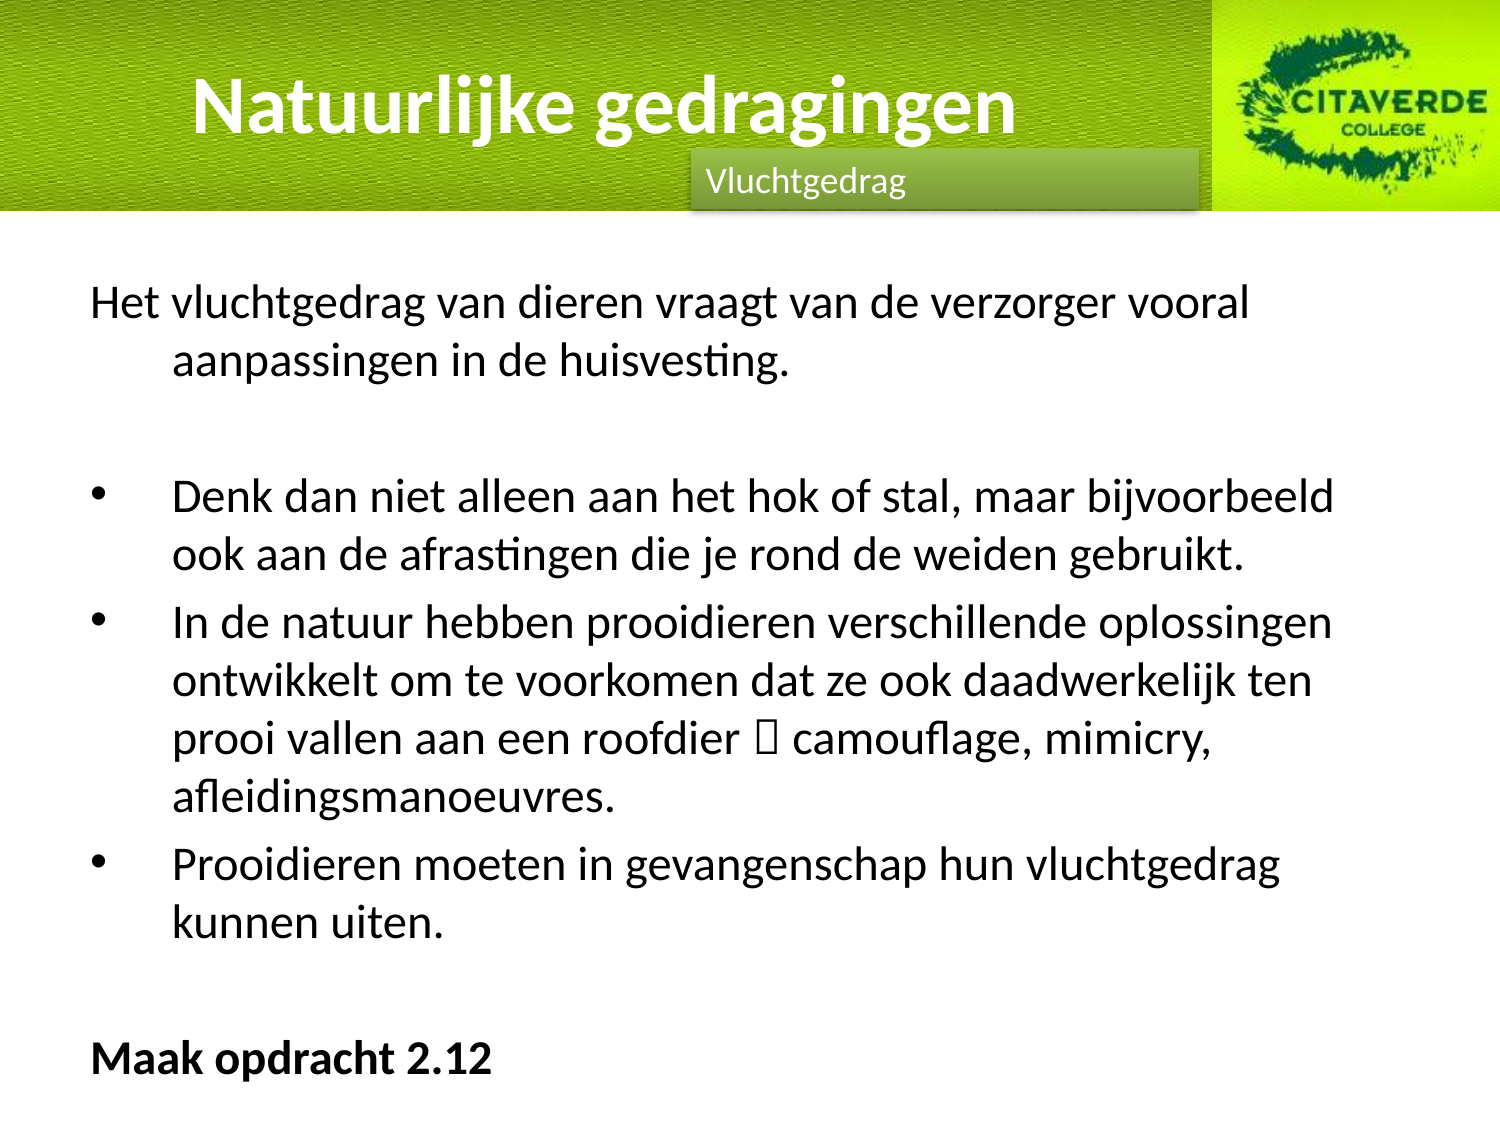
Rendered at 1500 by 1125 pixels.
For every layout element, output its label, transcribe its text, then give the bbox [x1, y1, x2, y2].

list Het vluchtgedrag van dieren vraagt van de verzorger vooral aanpassingen in de huisvesting. Denk dan niet alleen aan het hok of stal, maar bijvoorbeeld ook aan de afrastingen die je rond de weiden gebruikt. In de natuur hebben prooidieren verschillende oplossingen ontwikkelt om te voorkomen dat ze ook daadwerkelijk ten prooi vallen aan een roofdier  camouflage, mimicry, afleidingsmanoeuvres. Prooidieren moeten in gevangenschap hun vluchtgedrag kunnen uiten. Maak opdracht 2.12 [74, 262, 1426, 1095]
picture [0, 0, 1500, 212]
